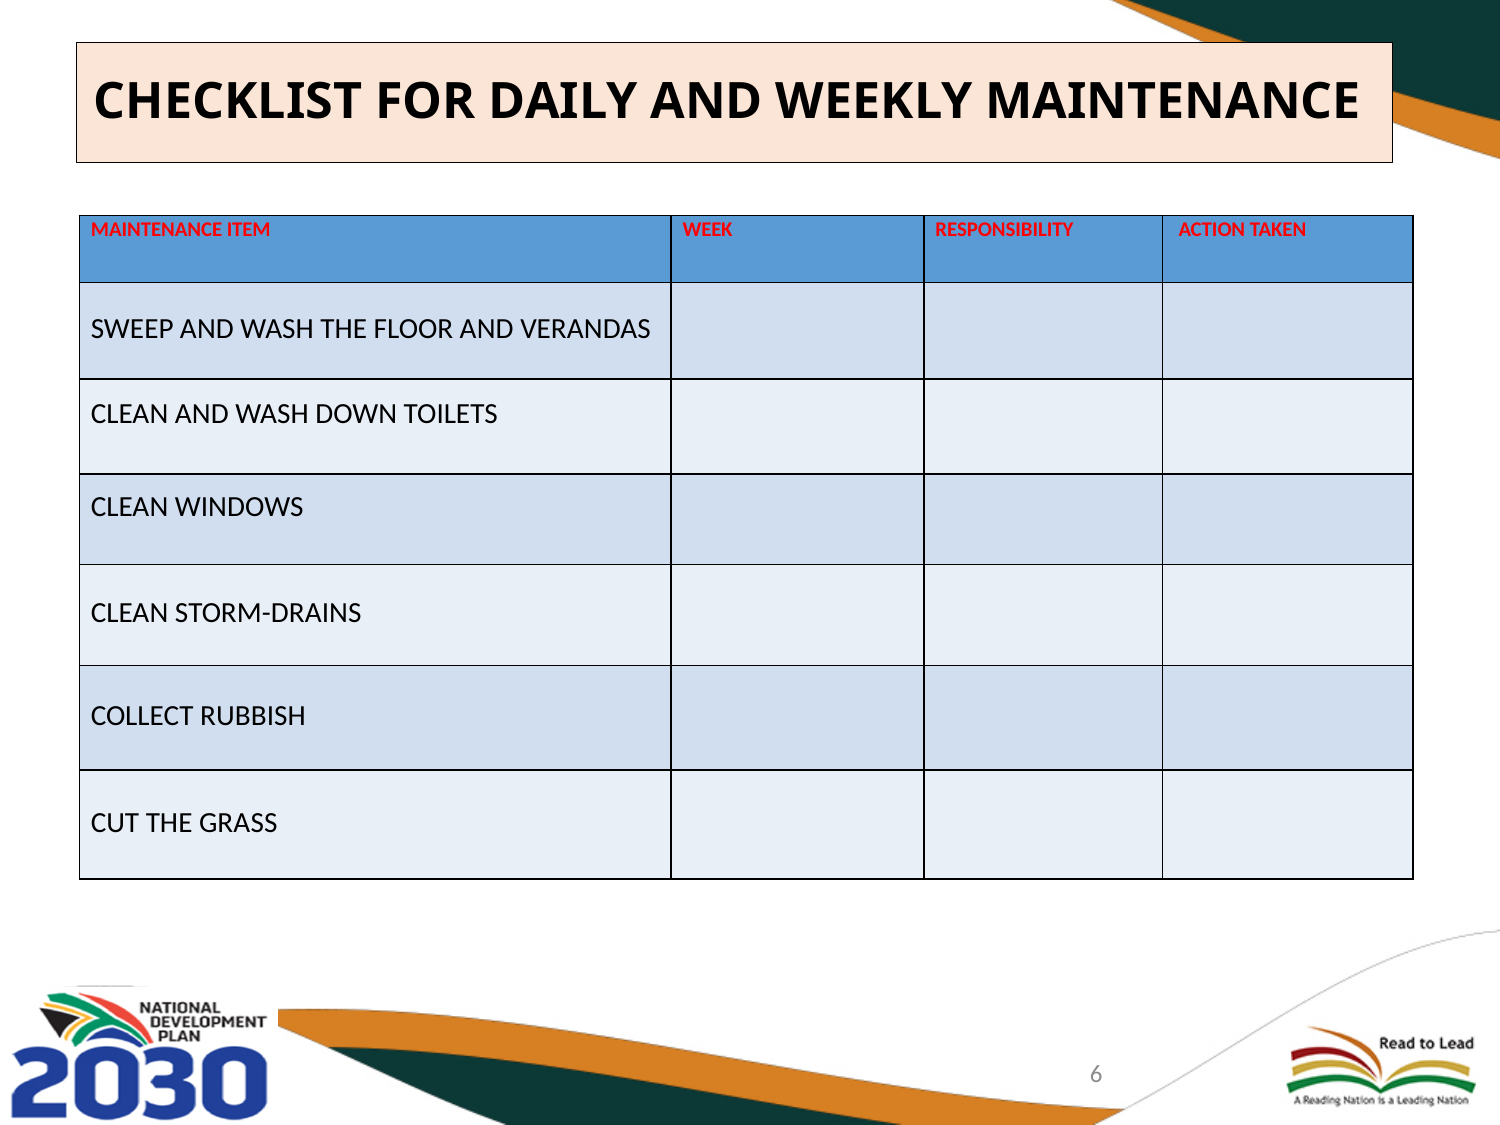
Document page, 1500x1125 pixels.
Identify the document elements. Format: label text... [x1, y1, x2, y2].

table_cell [925, 380, 1162, 473]
table_cell SWEEP AND WASH THE FLOOR AND VERANDAS [80, 283, 670, 378]
table_cell [1163, 475, 1412, 564]
table_cell [1163, 771, 1412, 878]
table_cell [1163, 666, 1412, 769]
table_cell CUT THE GRASS [80, 771, 670, 878]
table_cell [672, 475, 923, 564]
slide_number 6 [1074, 1042, 1425, 1103]
table_cell CLEAN AND WASH DOWN TOILETS [80, 380, 670, 473]
table_cell [672, 771, 923, 878]
table_cell [1163, 380, 1412, 473]
table_cell COLLECT RUBBISH [80, 666, 670, 769]
table_cell CLEAN STORM-DRAINS [80, 565, 670, 665]
table_cell [672, 380, 923, 473]
table_header RESPONSIBILITY [925, 216, 1162, 282]
table_cell [925, 771, 1162, 878]
table_header ACTION TAKEN [1163, 216, 1412, 282]
table_cell [672, 666, 923, 769]
table_header WEEK [672, 216, 923, 282]
table_cell [1163, 565, 1412, 665]
table_cell CLEAN WINDOWS [80, 475, 670, 564]
table_cell [925, 565, 1162, 665]
table_cell [672, 283, 923, 378]
table_cell [672, 565, 923, 665]
table_cell [925, 666, 1162, 769]
table_header MAINTENANCE ITEM [80, 216, 670, 282]
text_box CHECKLIST FOR DAILY AND WEEKLY MAINTENANCE [76, 42, 1393, 162]
table_cell [925, 283, 1162, 378]
table_cell [925, 475, 1162, 564]
picture [0, 0, 1500, 1125]
table_cell [1163, 283, 1412, 378]
